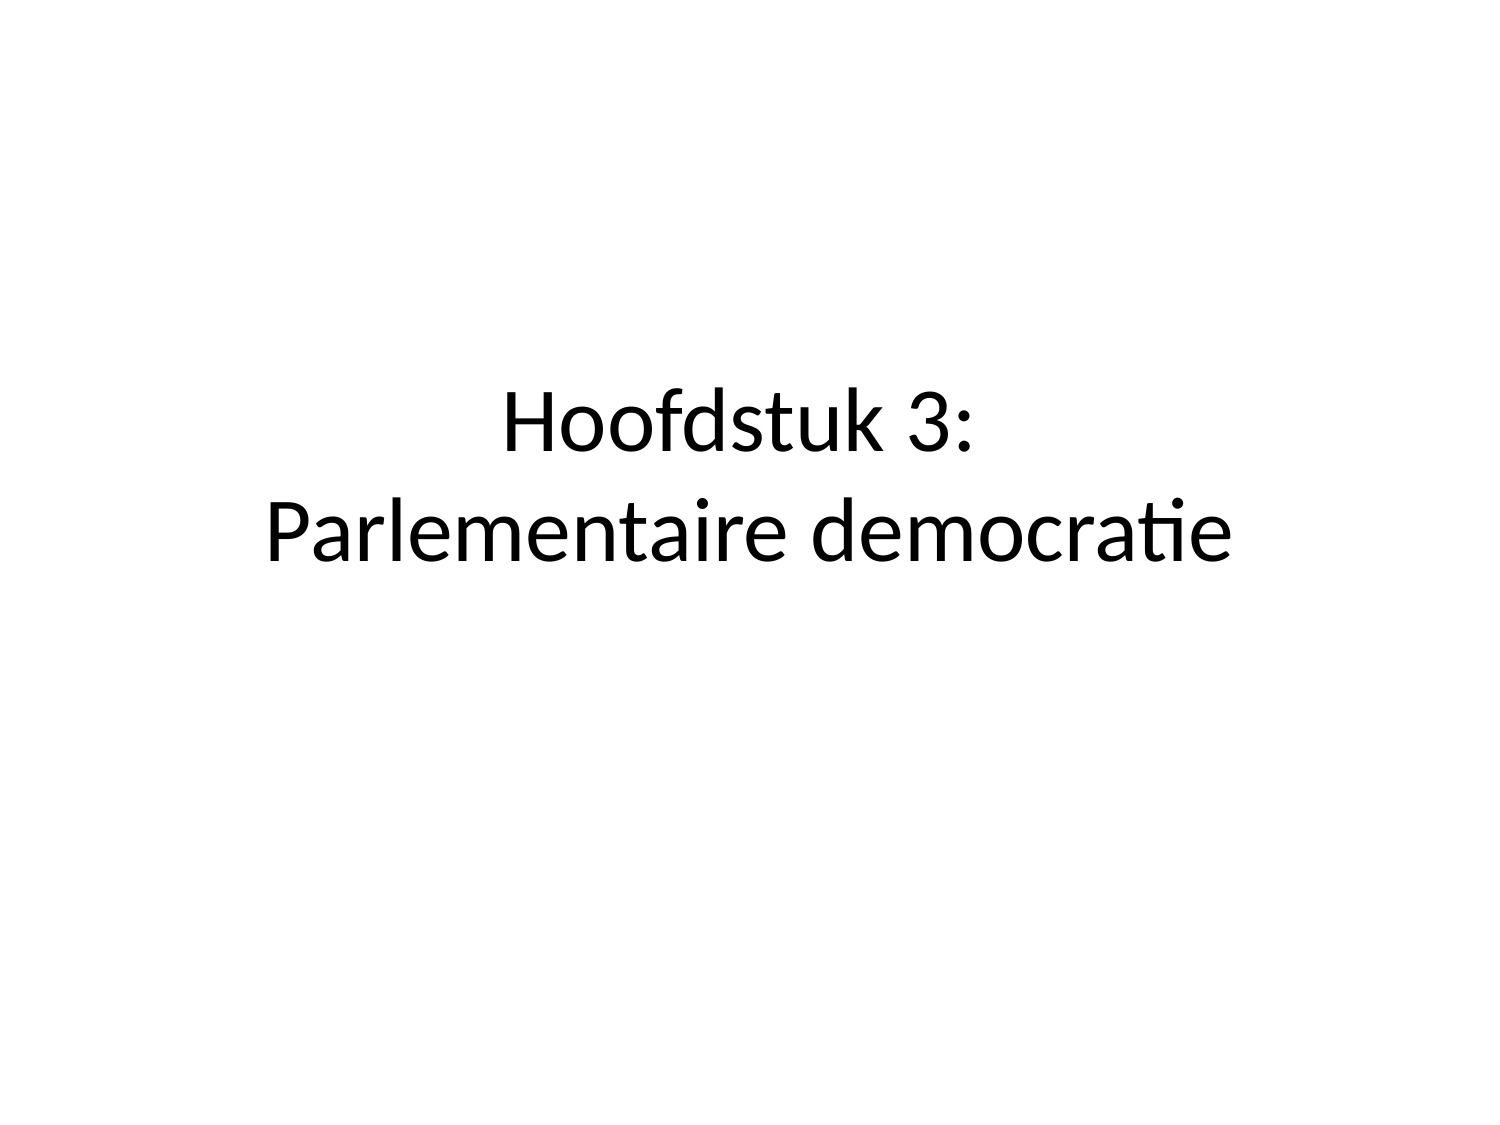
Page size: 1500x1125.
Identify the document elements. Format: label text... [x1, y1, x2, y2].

title Hoofdstuk 3: Parlementaire democratie [112, 349, 1388, 591]
